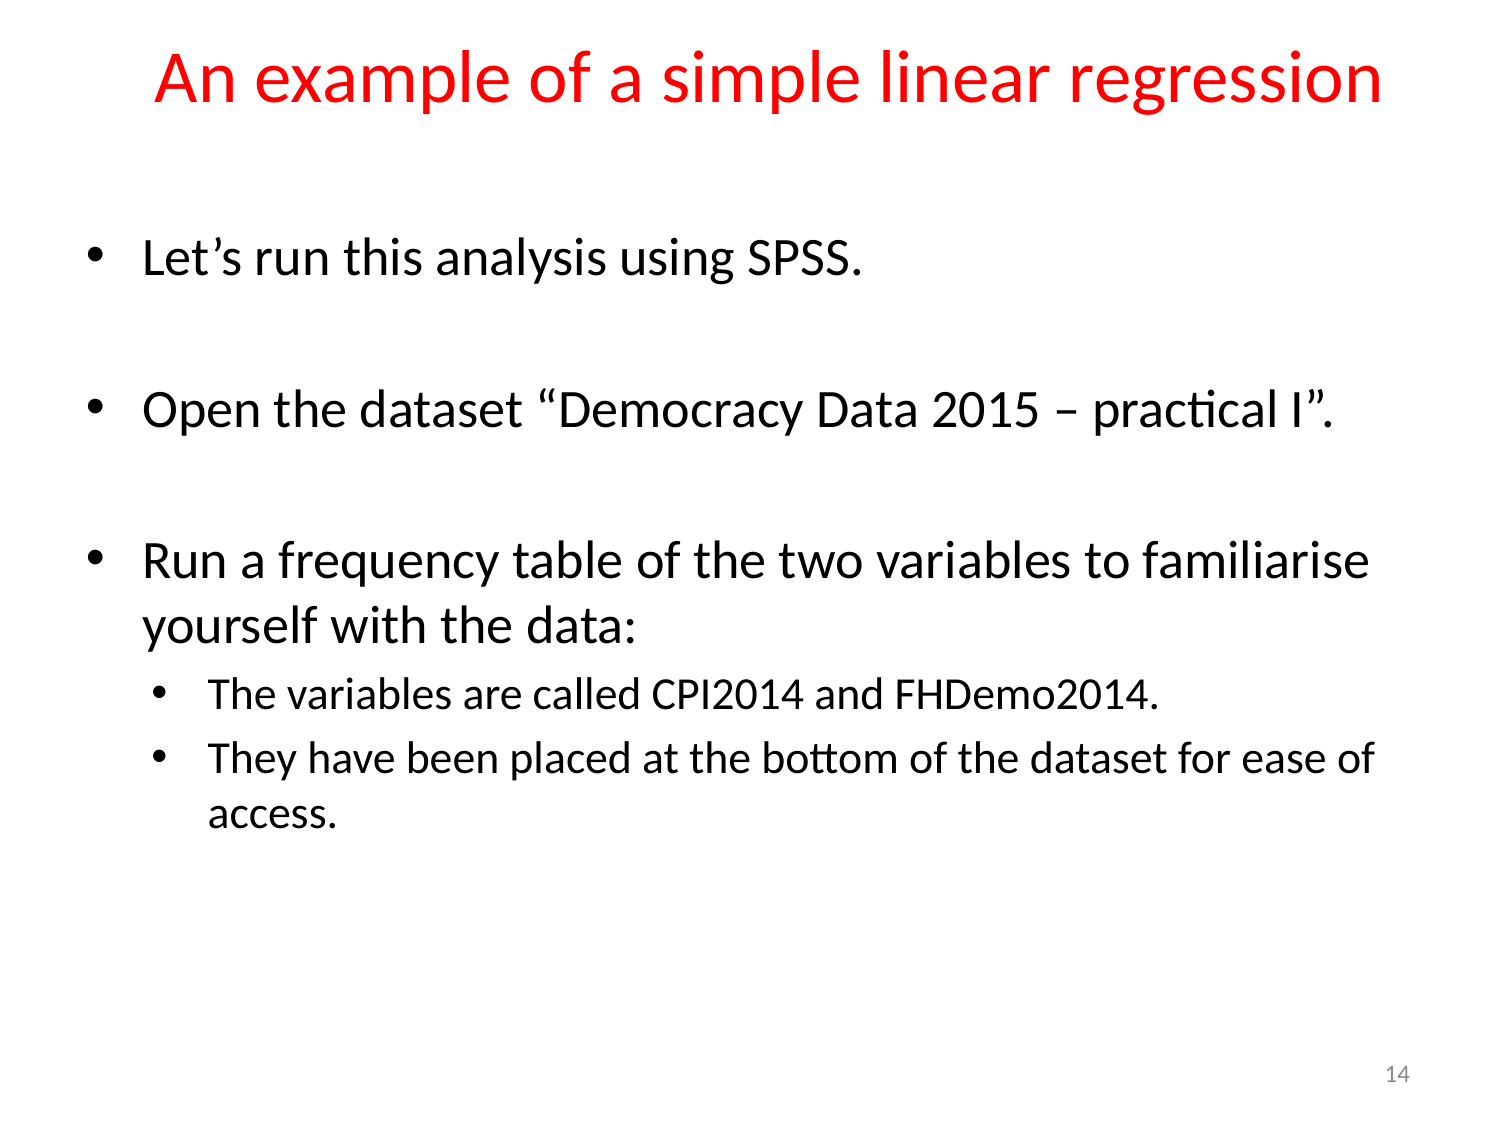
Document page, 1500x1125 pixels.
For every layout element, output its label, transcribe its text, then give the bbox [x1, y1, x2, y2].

list Let’s run this analysis using SPSS. Open the dataset “Democracy Data 2015 – practical I”. Run a frequency table of the two variables to familiarise yourself with the data: The variables are called CPI2014 and FHDemo2014. They have been placed at the bottom of the dataset for ease of access. [70, 214, 1465, 1041]
slide_number 14 [1074, 1042, 1425, 1103]
title An example of a simple linear regression [75, 13, 1465, 132]
